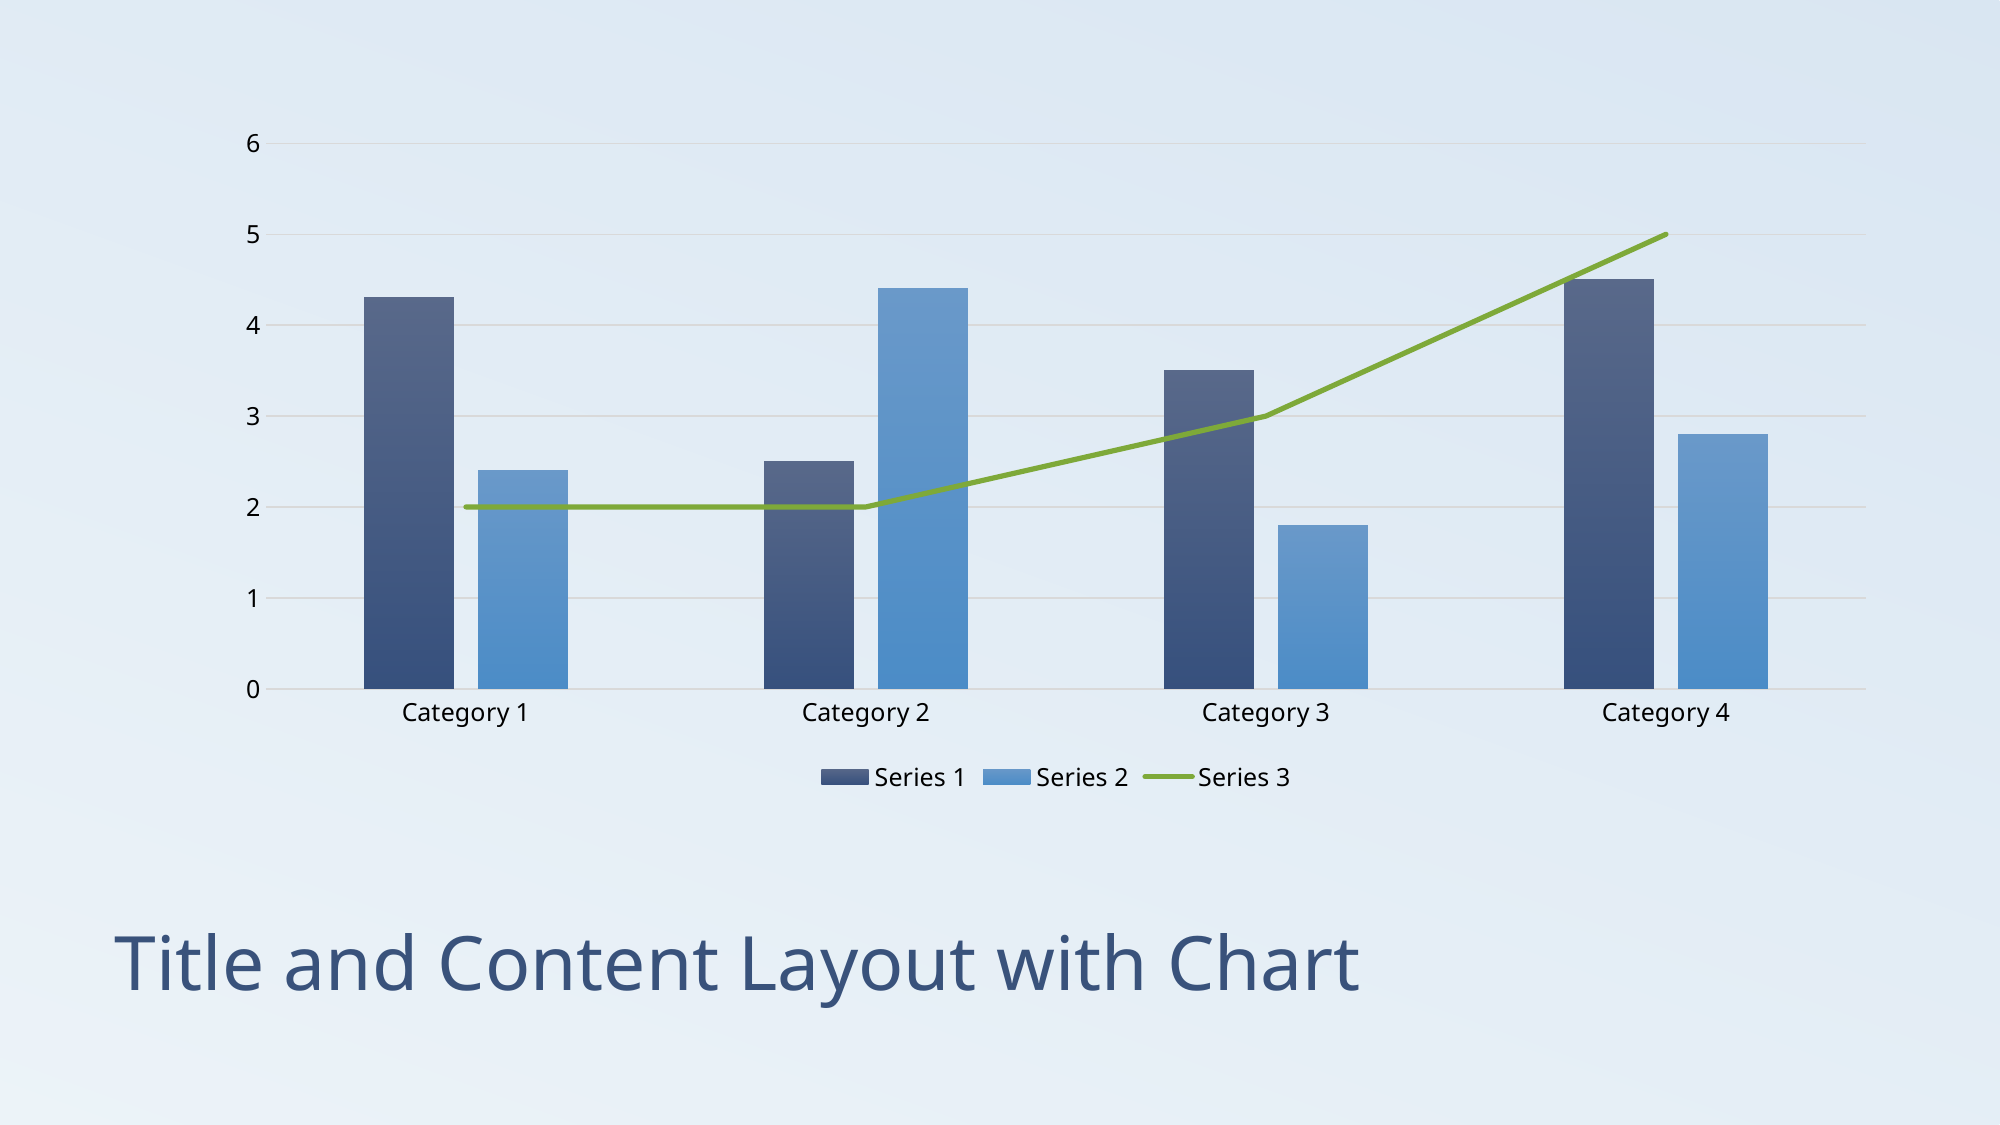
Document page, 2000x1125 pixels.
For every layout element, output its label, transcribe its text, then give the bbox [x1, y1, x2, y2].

chart [212, 112, 1900, 800]
title Title and Content Layout with Chart [99, 837, 1900, 1013]
